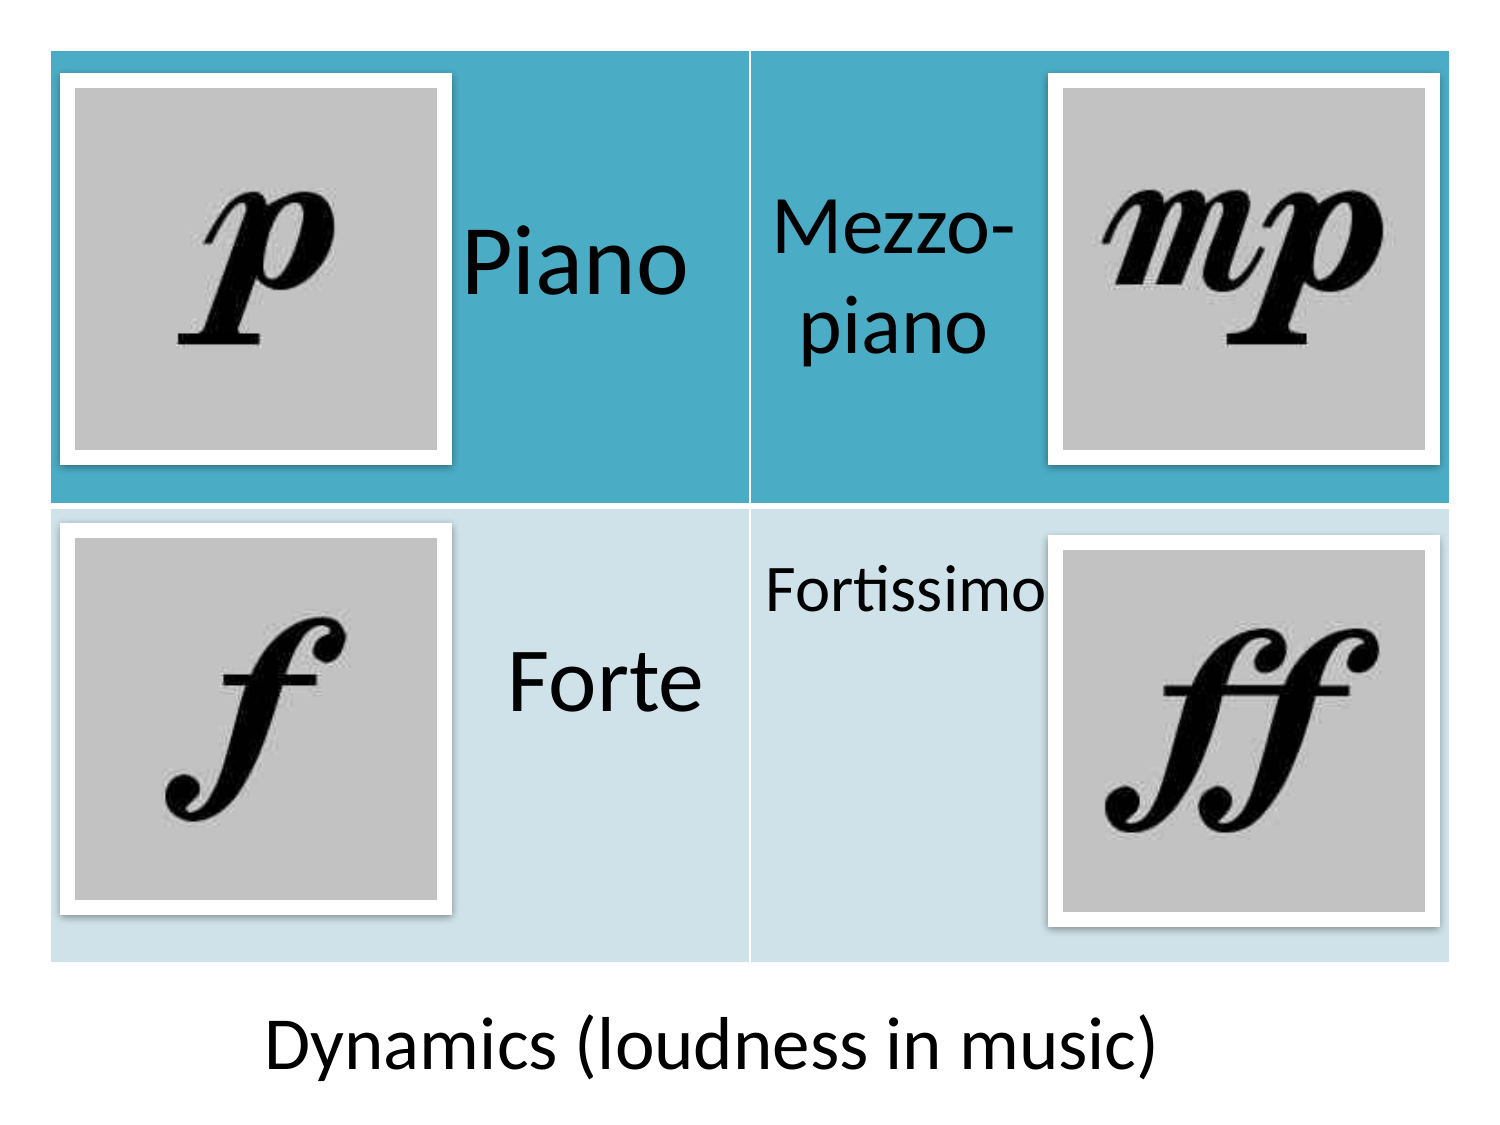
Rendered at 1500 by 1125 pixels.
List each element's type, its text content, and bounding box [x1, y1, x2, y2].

picture [1062, 87, 1426, 451]
text_box Fortissimo [624, 537, 1044, 633]
table_cell [51, 509, 749, 962]
table_header [51, 51, 749, 503]
text_box Forte [458, 612, 888, 738]
picture [74, 87, 438, 451]
table_header [751, 51, 1449, 503]
text_box Dynamics (loudness in music) [112, 987, 1313, 1093]
picture [74, 537, 438, 901]
text_box Mezzo- piano [612, 162, 1042, 378]
text_box Piano [458, 187, 612, 323]
table_cell [751, 509, 1449, 962]
picture [1062, 549, 1426, 913]
